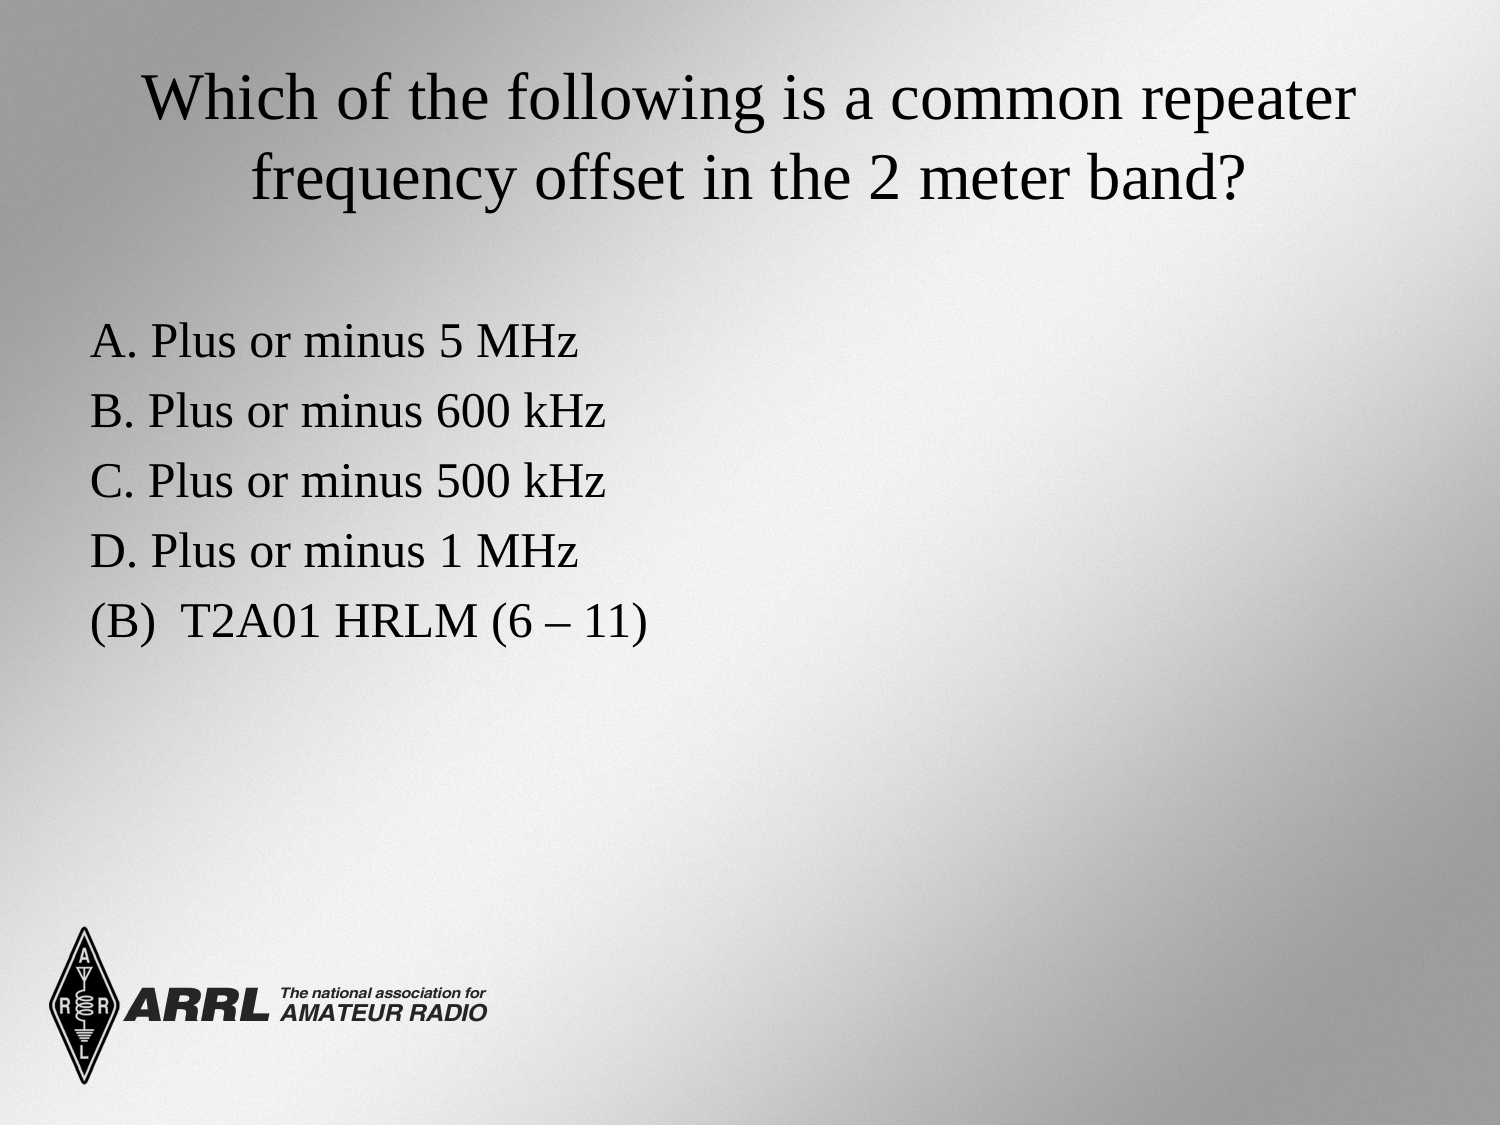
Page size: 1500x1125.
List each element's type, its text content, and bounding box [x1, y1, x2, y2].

list A. Plus or minus 5 MHz B. Plus or minus 600 kHz C. Plus or minus 500 kHz D. Plus or minus 1 MHz (B) T2A01 HRLM (6 – 11) [75, 299, 1425, 1005]
title Which of the following is a common repeater frequency offset in the 2 meter band? [75, 45, 1425, 233]
picture [0, 0, 1500, 1125]
